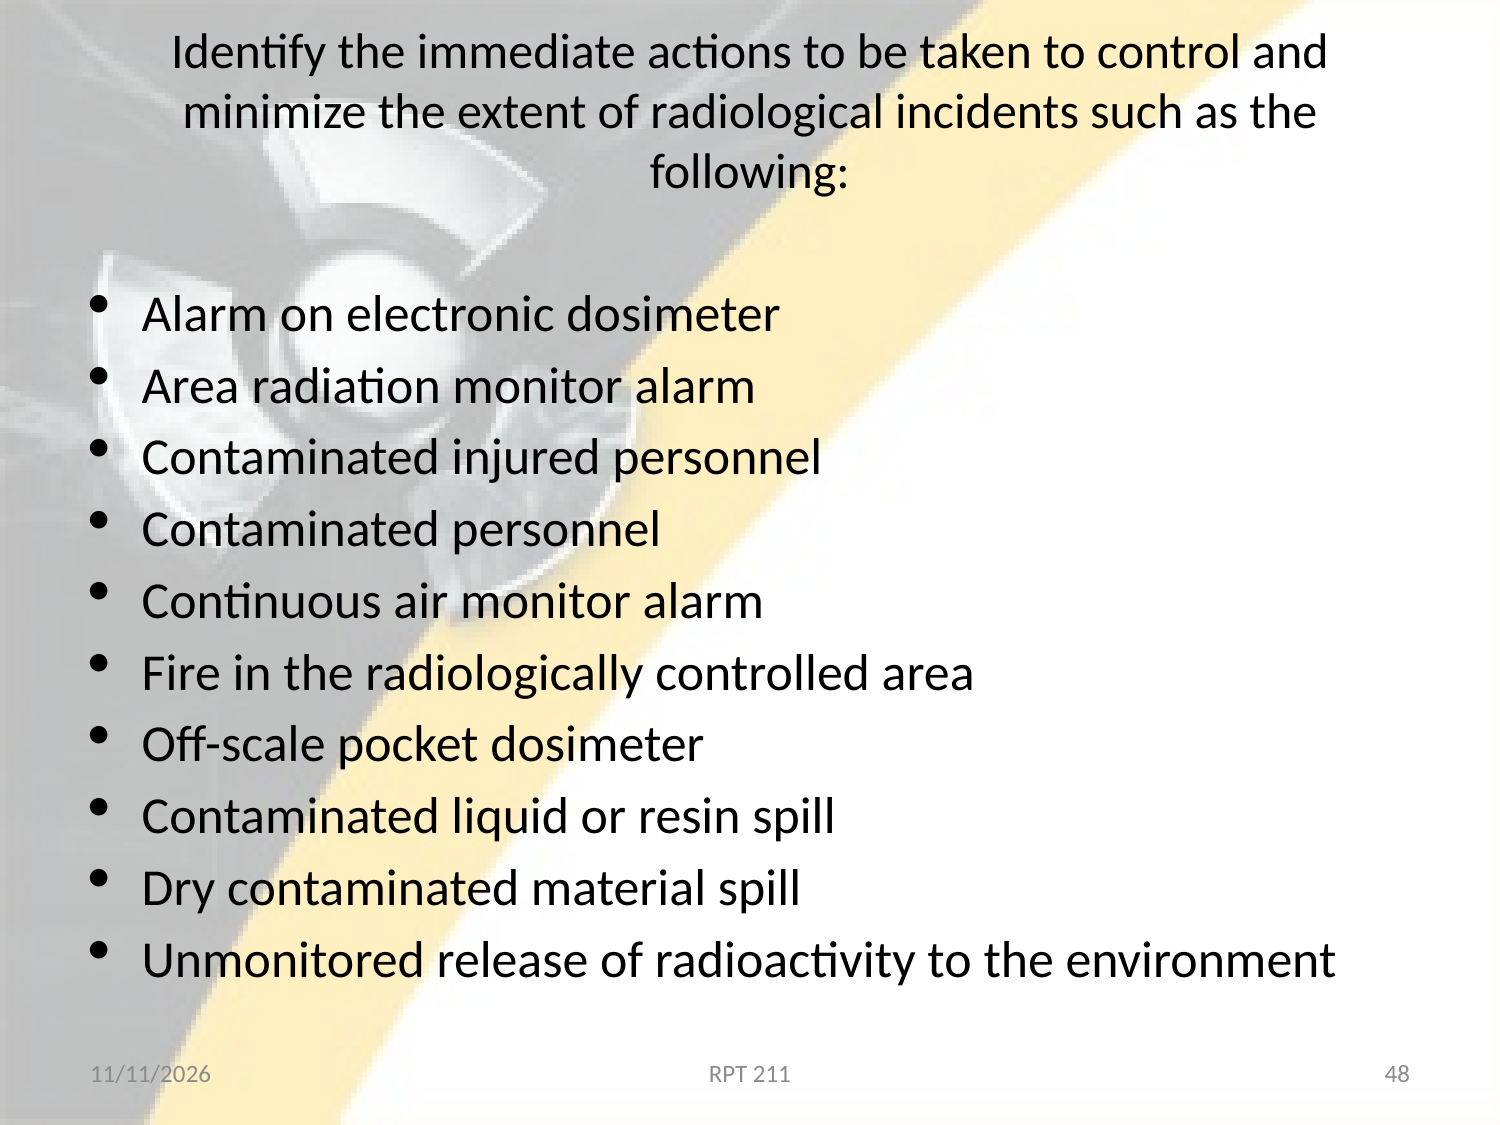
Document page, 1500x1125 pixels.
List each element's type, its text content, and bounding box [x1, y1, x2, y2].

slide_number 48 [1074, 1042, 1425, 1103]
list Alarm on electronic dosimeter Area radiation monitor alarm Contaminated injured personnel Contaminated personnel Continuous air monitor alarm Fire in the radiologically controlled area Off-scale pocket dosimeter Contaminated liquid or resin spill Dry contaminated material spill Unmonitored release of radioactivity to the environment [75, 262, 1425, 1005]
footer RPT 211 [512, 1042, 988, 1103]
title Identify the immediate actions to be taken to control and minimize the extent of radiological incidents such as the following: [75, 45, 1425, 233]
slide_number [75, 1042, 425, 1103]
